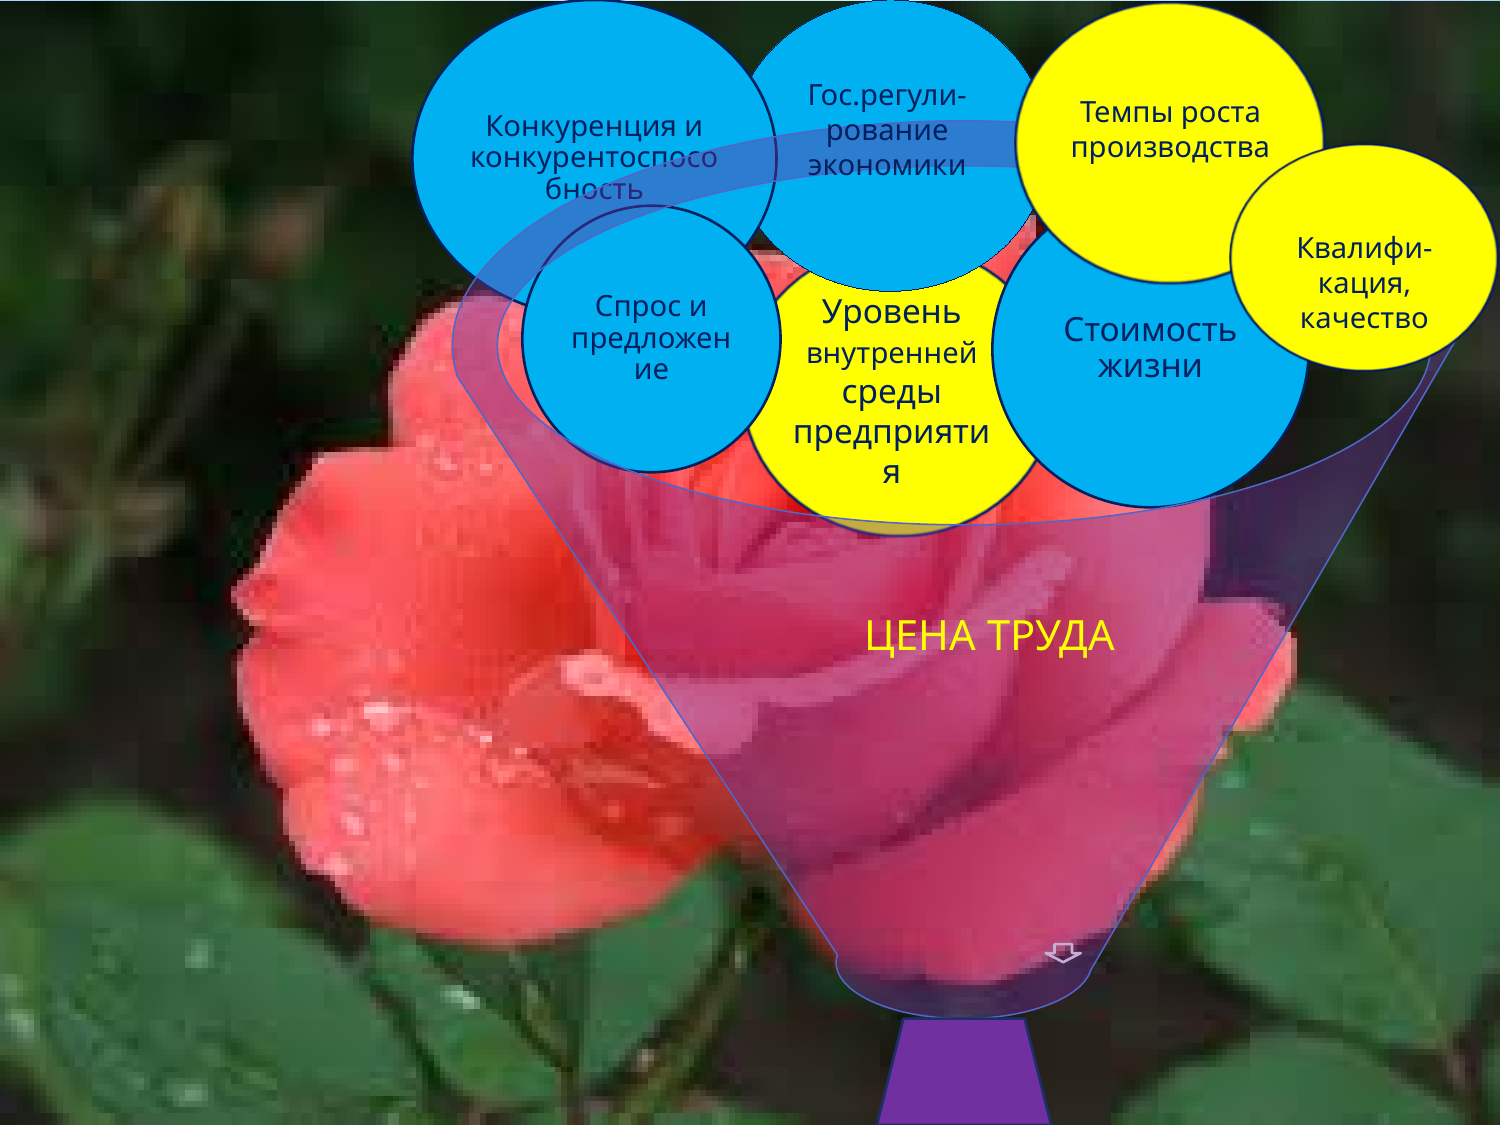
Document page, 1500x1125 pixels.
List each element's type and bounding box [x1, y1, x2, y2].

text_box [3, 0, 1500, 1125]
picture [1014, 0, 1500, 373]
